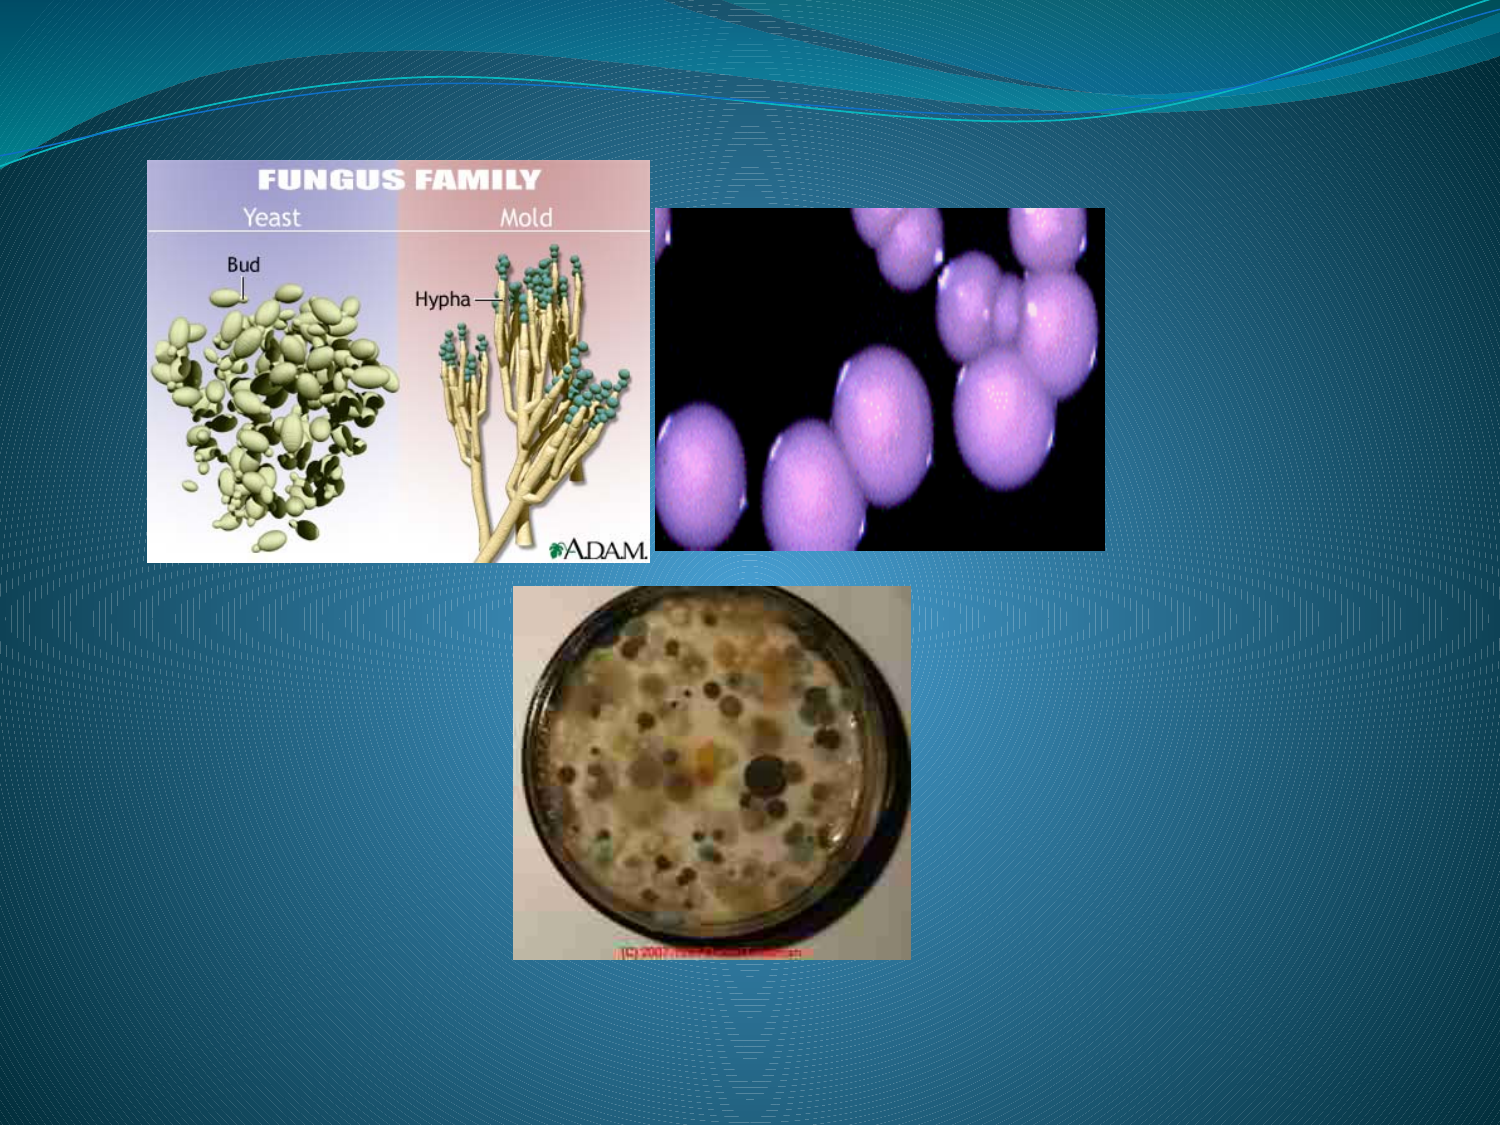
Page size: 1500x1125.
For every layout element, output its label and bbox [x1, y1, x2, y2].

picture [655, 207, 1105, 551]
picture [513, 585, 911, 960]
picture [147, 160, 650, 563]
